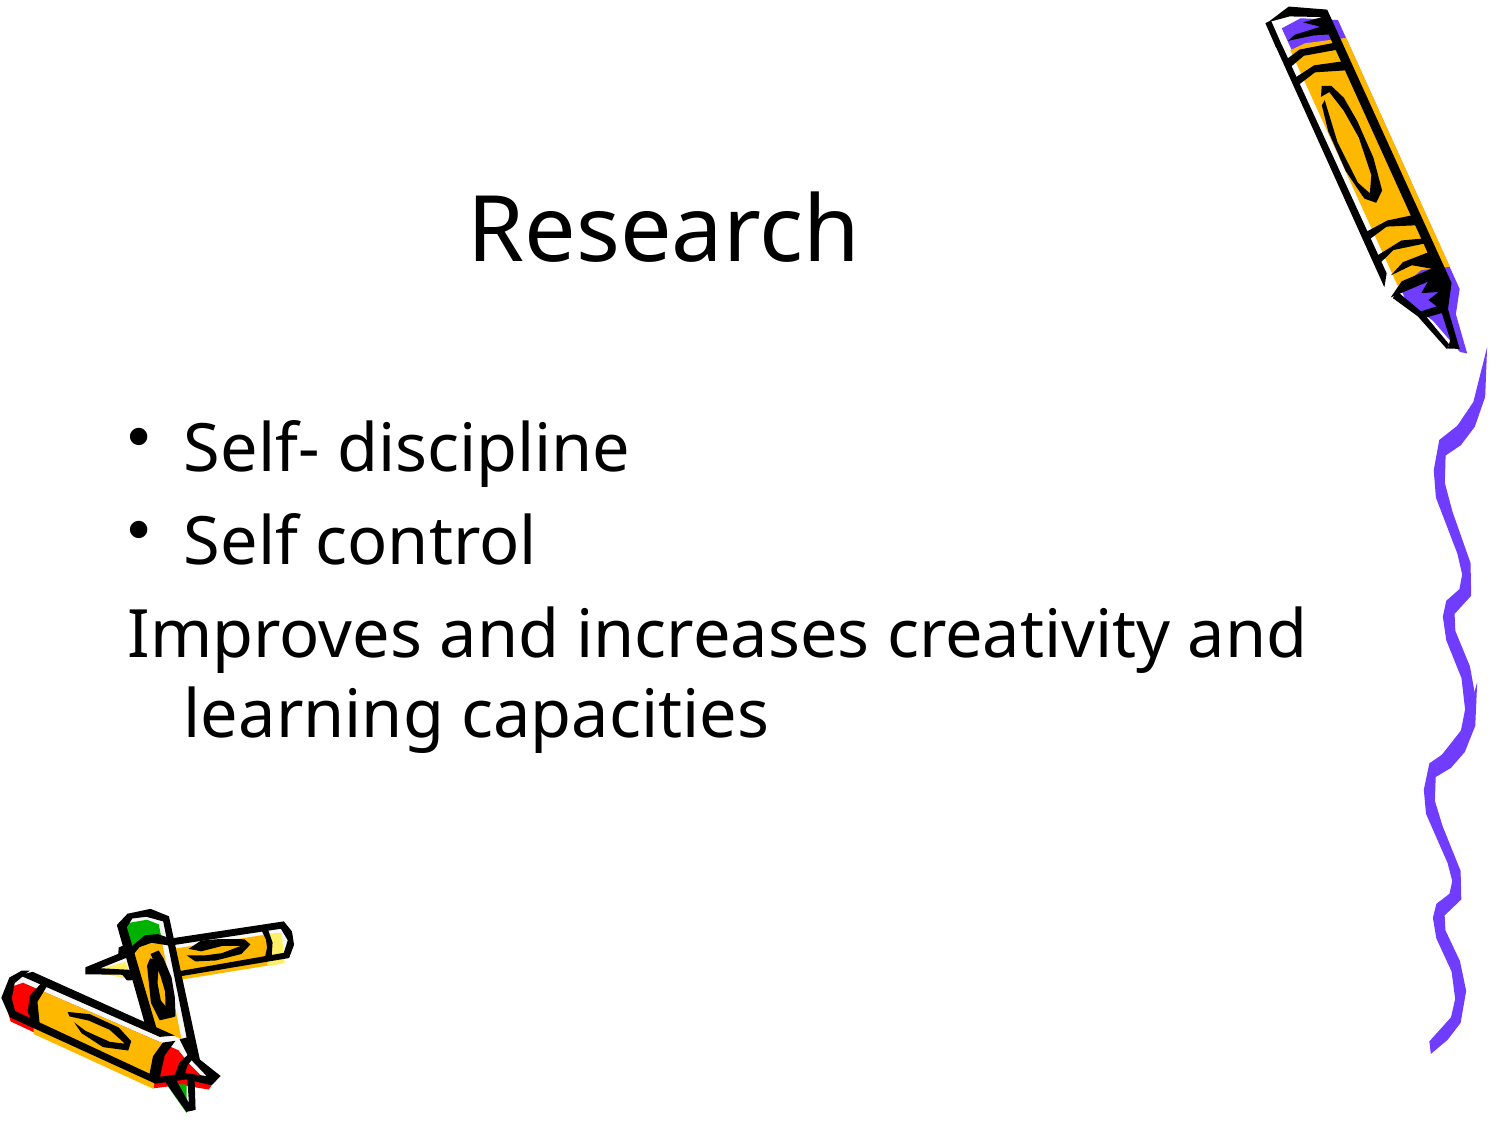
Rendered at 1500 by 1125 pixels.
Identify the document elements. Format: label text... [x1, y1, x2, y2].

list Self- discipline Self control Improves and increases creativity and learning capacities [112, 397, 1375, 900]
title Research [112, 24, 1240, 288]
